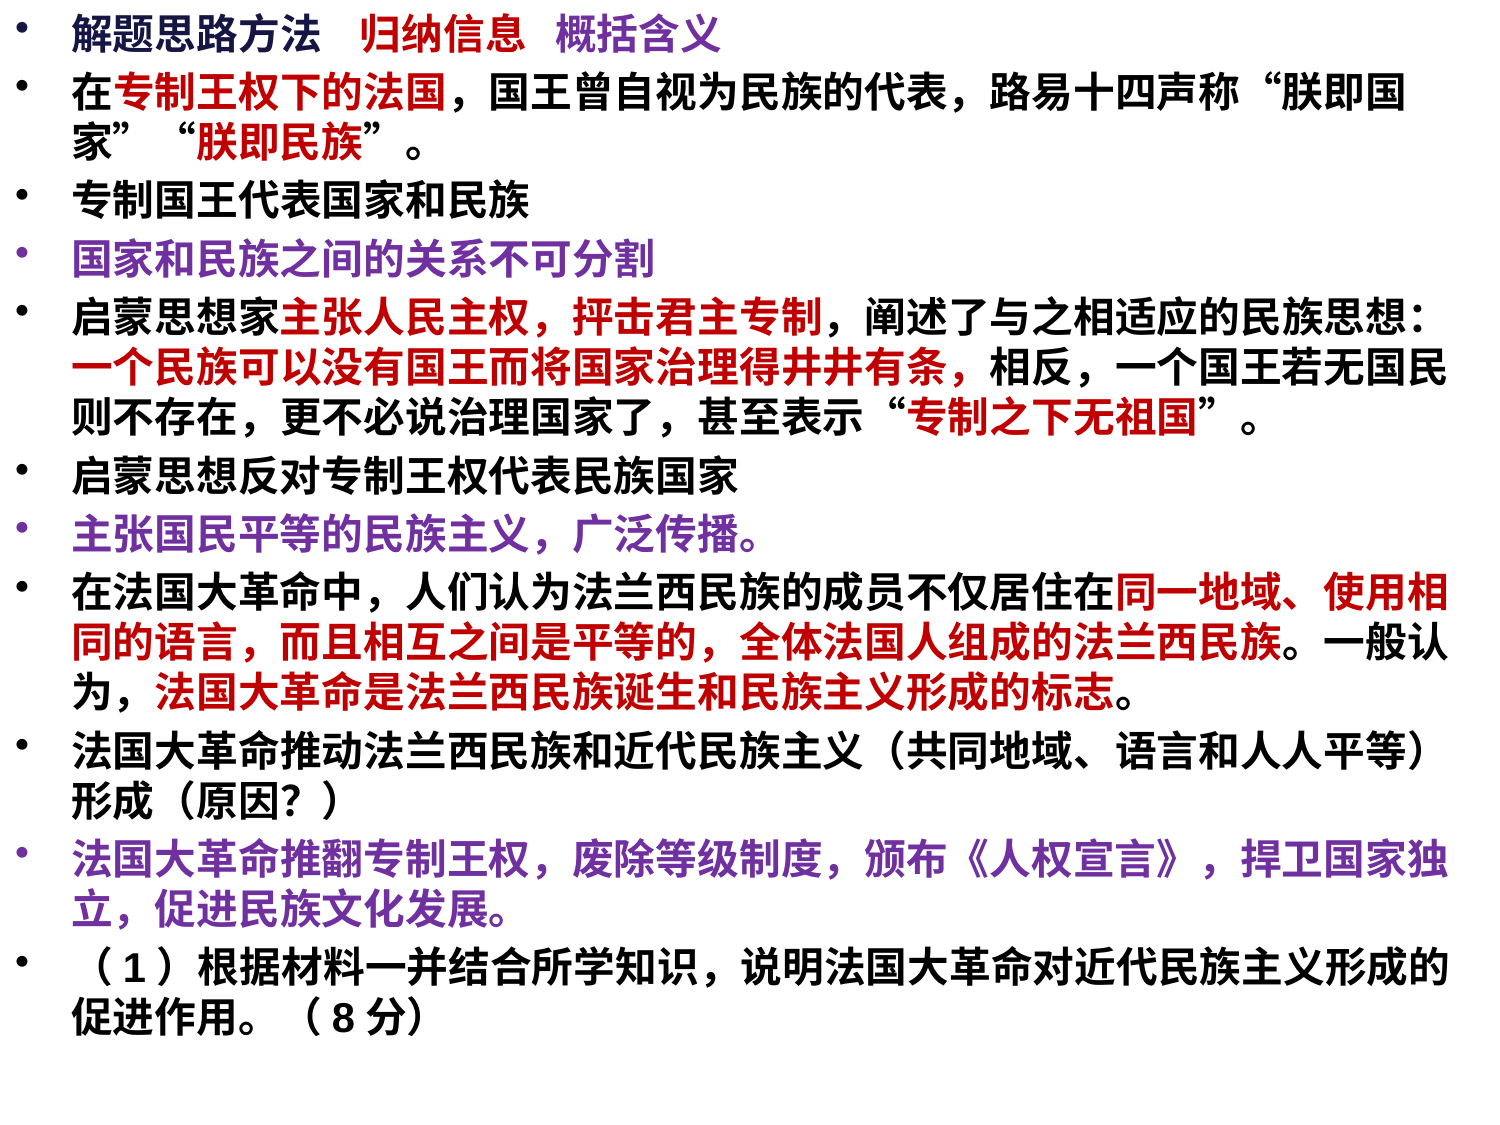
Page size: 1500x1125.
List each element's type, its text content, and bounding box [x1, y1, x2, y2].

list 解题思路方法 归纳信息 概括含义 在专制王权下的法国，国王曾自视为民族的代表，路易十四声称“朕即国家”“朕即民族”。 专制国王代表国家和民族 国家和民族之间的关系不可分割 启蒙思想家主张人民主权，抨击君主专制，阐述了与之相适应的民族思想：一个民族可以没有国王而将国家治理得井井有条，相反，一个国王若无国民则不存在，更不必说治理国家了，甚至表示“专制之下无祖国”。 启蒙思想反对专制王权代表民族国家 主张国民平等的民族主义，广泛传播。 在法国大革命中，人们认为法兰西民族的成员不仅居住在同一地域、使用相同的语言，而且相互之间是平等的，全体法国人组成的法兰西民族。一般认为，法国大革命是法兰西民族诞生和民族主义形成的标志。 法国大革命推动法兰西民族和近代民族主义（共同地域、语言和人人平等）形成（原因？） 法国大革命推翻专制王权，废除等级制度，颁布《人权宣言》，捍卫国家独立，促进民族文化发展。 （1）根据材料一并结合所学知识，说明法国大革命对近代民族主义形成的促进作用。（8分） [0, 0, 1500, 1125]
